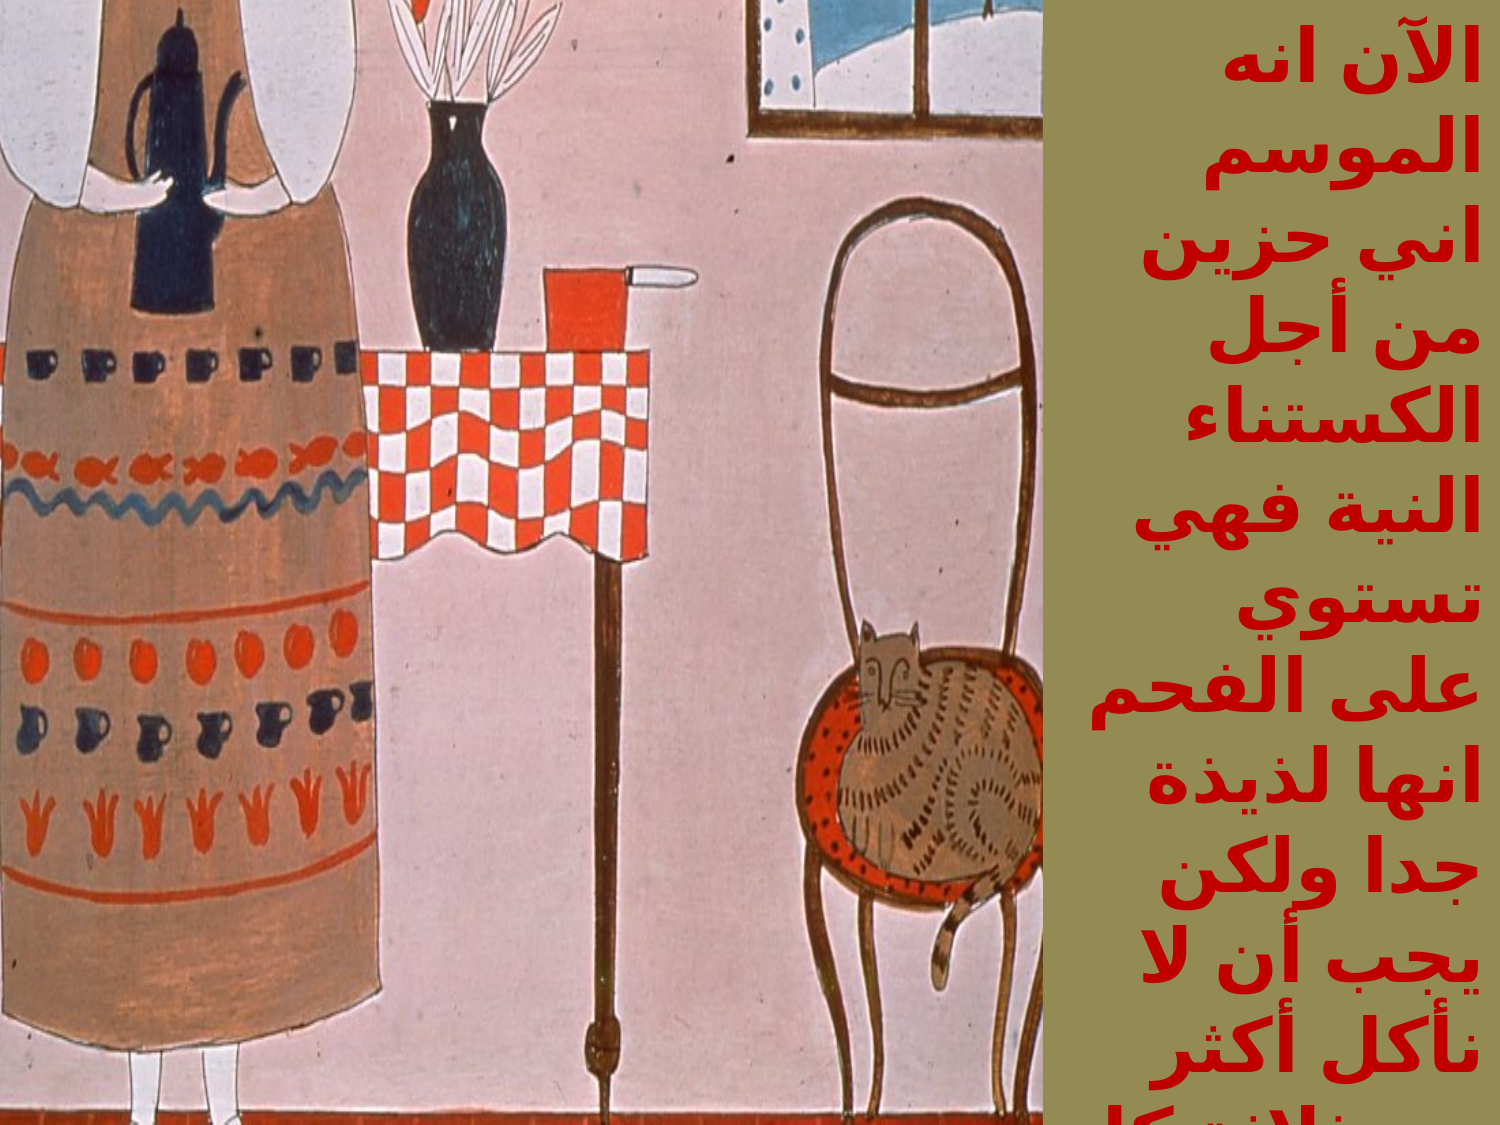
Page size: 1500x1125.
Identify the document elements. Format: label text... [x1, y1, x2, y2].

picture [0, 0, 1044, 1125]
text_box الآن انه الموسم اني حزين من أجل الكستناء النية فهي تستوي على الفحم انها لذيذة جدا ولكن يجب أن لا نأكل أكثر من ثلاثة كل مرة لدي ثماني أقلام تلوين جميلة هذا صعب سأركز أكثر [1045, 0, 1500, 1125]
